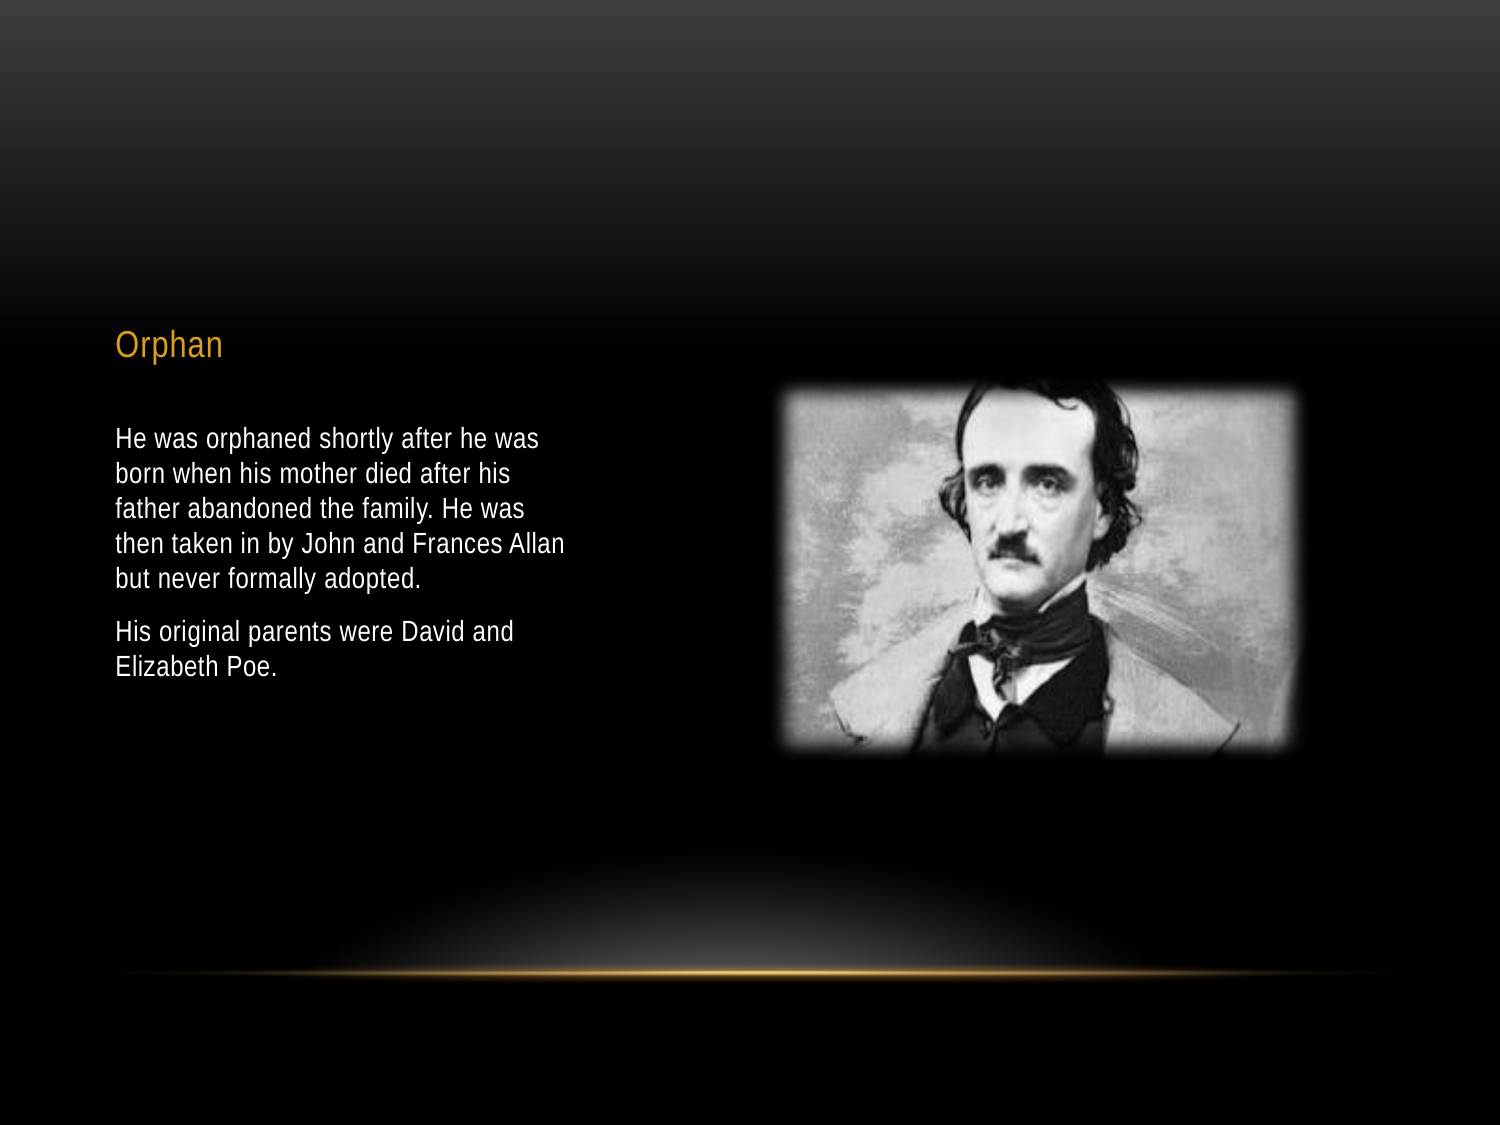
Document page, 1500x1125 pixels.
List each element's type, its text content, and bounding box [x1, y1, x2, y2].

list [766, 374, 1313, 763]
picture [0, 0, 1500, 1125]
list He was orphaned shortly after he was born when his mother died after his father abandoned the family. He was then taken in by John and Frances Allan but never formally adopted. His original parents were David and Elizabeth Poe. [100, 417, 588, 938]
title Orphan [100, 237, 588, 417]
